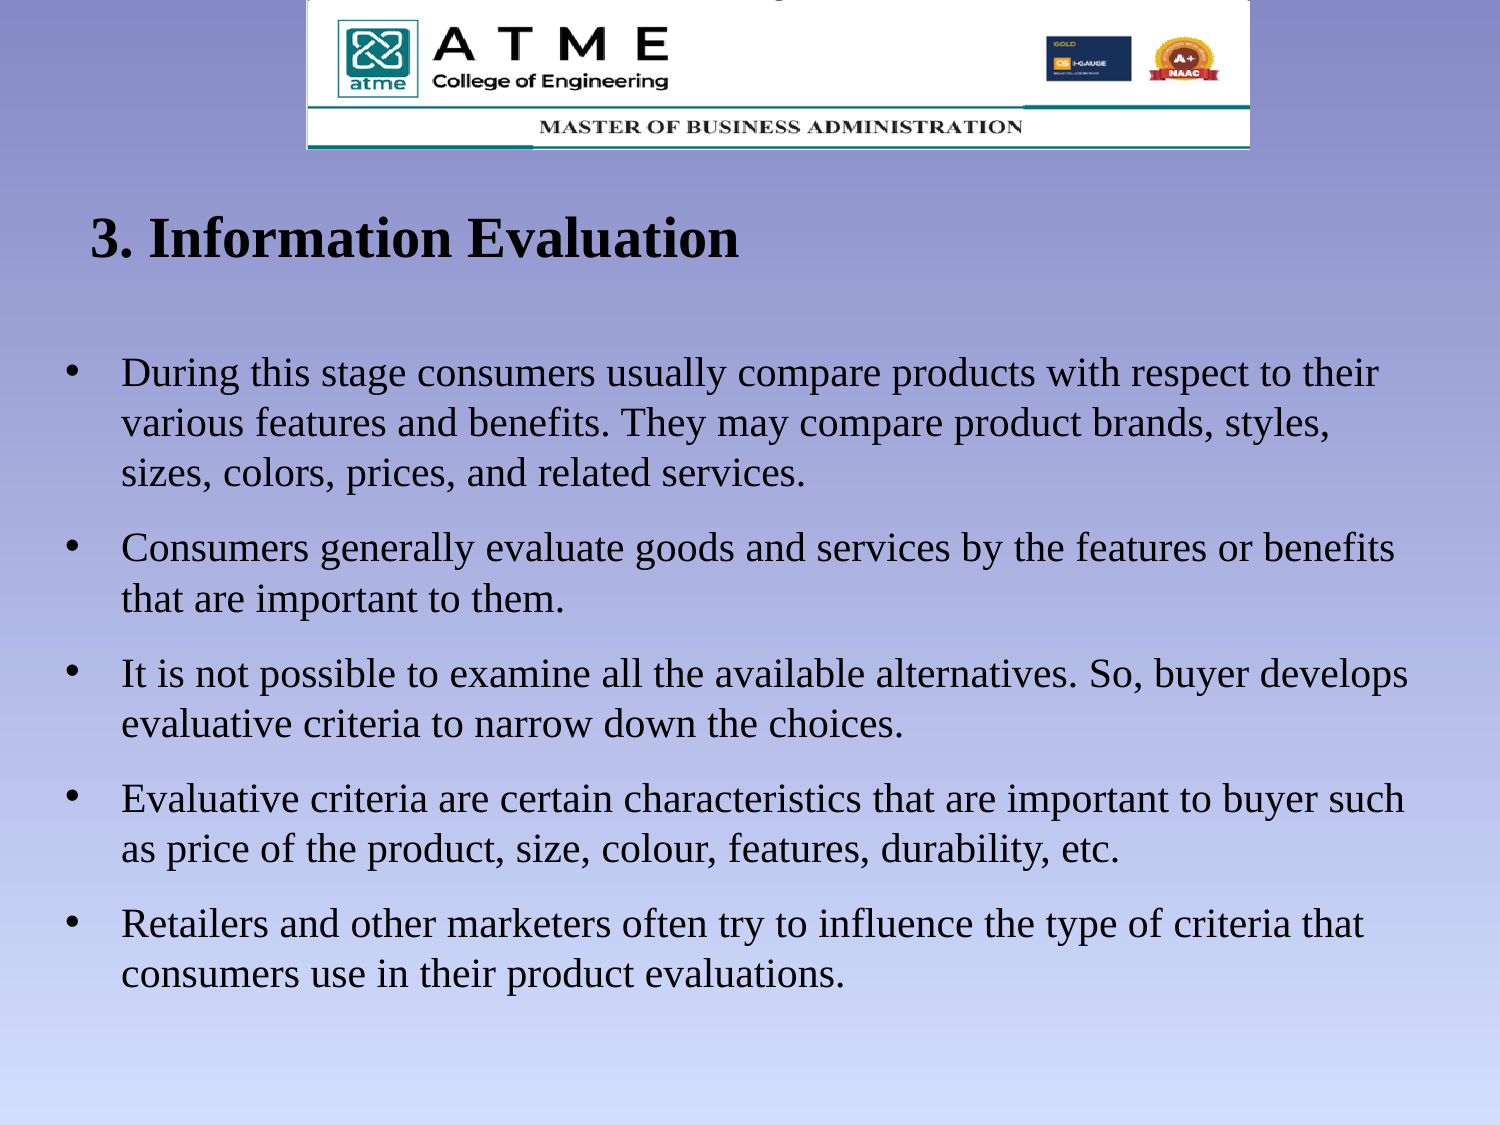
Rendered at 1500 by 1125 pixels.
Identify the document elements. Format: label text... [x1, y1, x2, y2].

title 3. Information Evaluation [75, 187, 1425, 280]
list During this stage consumers usually compare products with respect to their various features and benefits. They may compare product brands, styles, sizes, colors, prices, and related services. Consumers generally evaluate goods and services by the features or benefits that are important to them. It is not possible to examine all the available alternatives. So, buyer develops evaluative criteria to narrow down the choices. Evaluative criteria are certain characteristics that are important to buyer such as price of the product, size, colour, features, durability, etc. Retailers and other marketers often try to influence the type of criteria that consumers use in their product evaluations. [50, 337, 1425, 1075]
picture [306, 0, 1250, 150]
